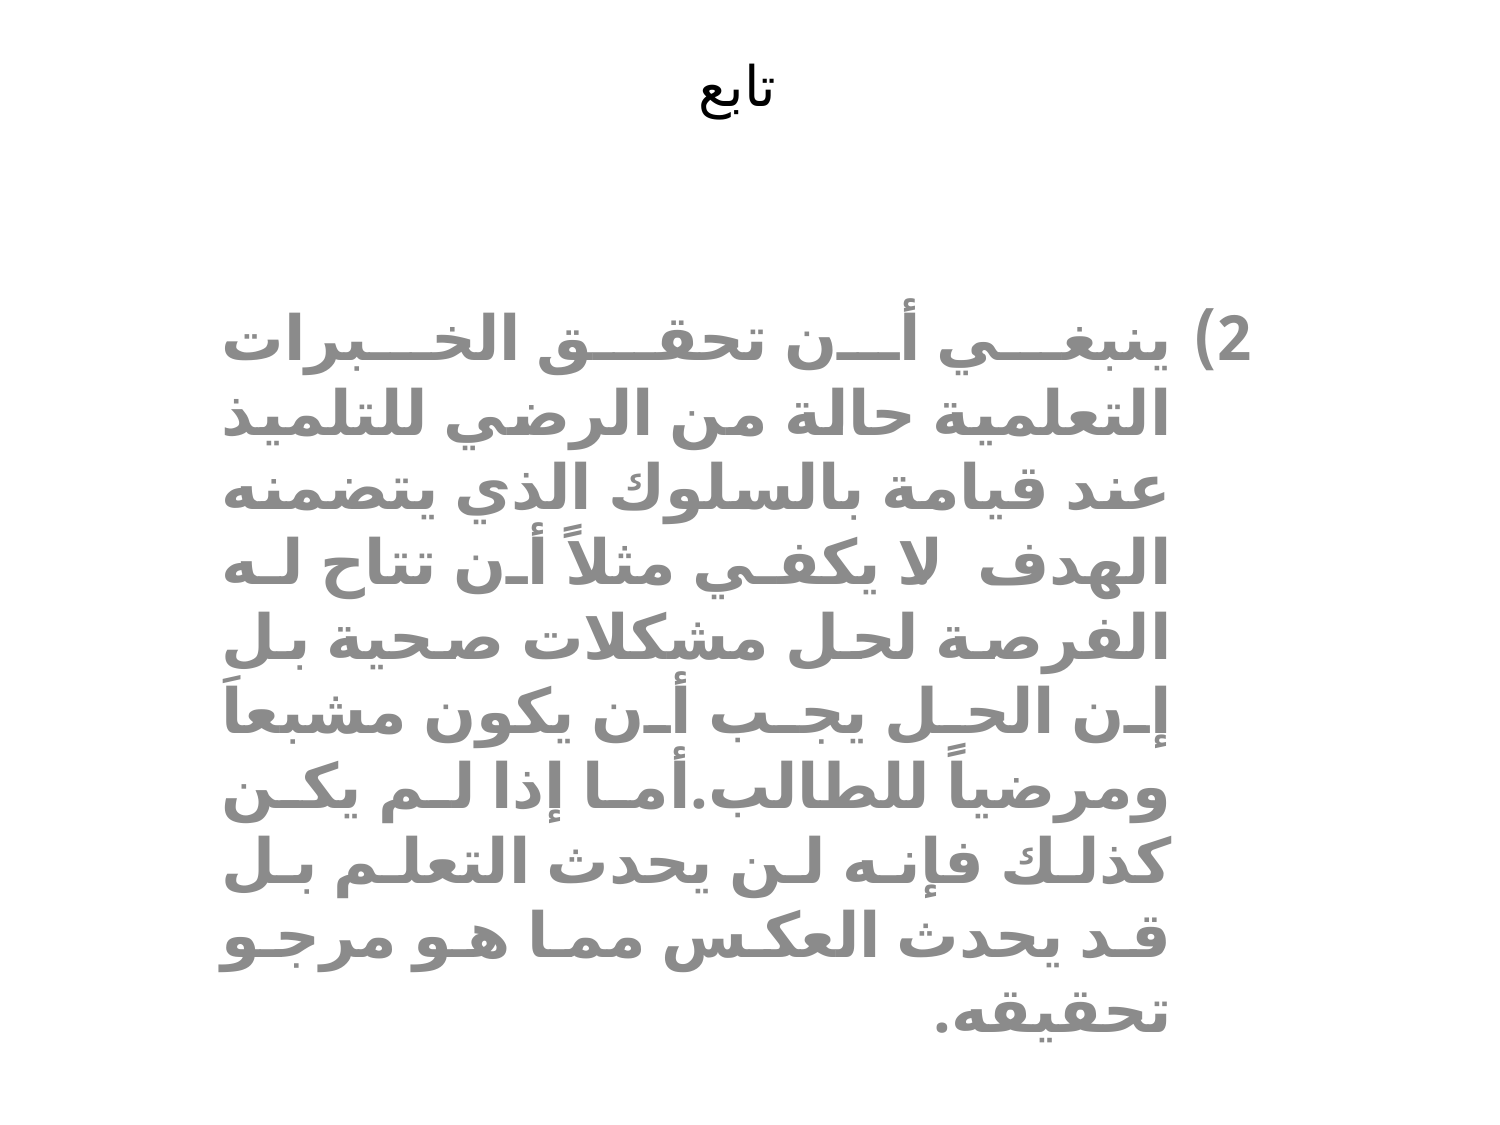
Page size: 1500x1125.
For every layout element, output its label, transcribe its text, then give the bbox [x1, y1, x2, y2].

subtitle ينبغي أن تحقق الخبرات التعلمية حالة من الرضي للتلميذ عند قيامة بالسلوك الذي يتضمنه الهدف. لا يكفي مثلاً أن تتاح له الفرصة لحل مشكلات صحية بل إن الحل يجب أن يكون مشبعاَ ومرضياً للطالب.أما إذا لم يكن كذلك فإنه لن يحدث التعلم بل قد يحدث العكس مما هو مرجو تحقيقه. [206, 290, 1257, 1055]
title تابع [100, 42, 1376, 126]
